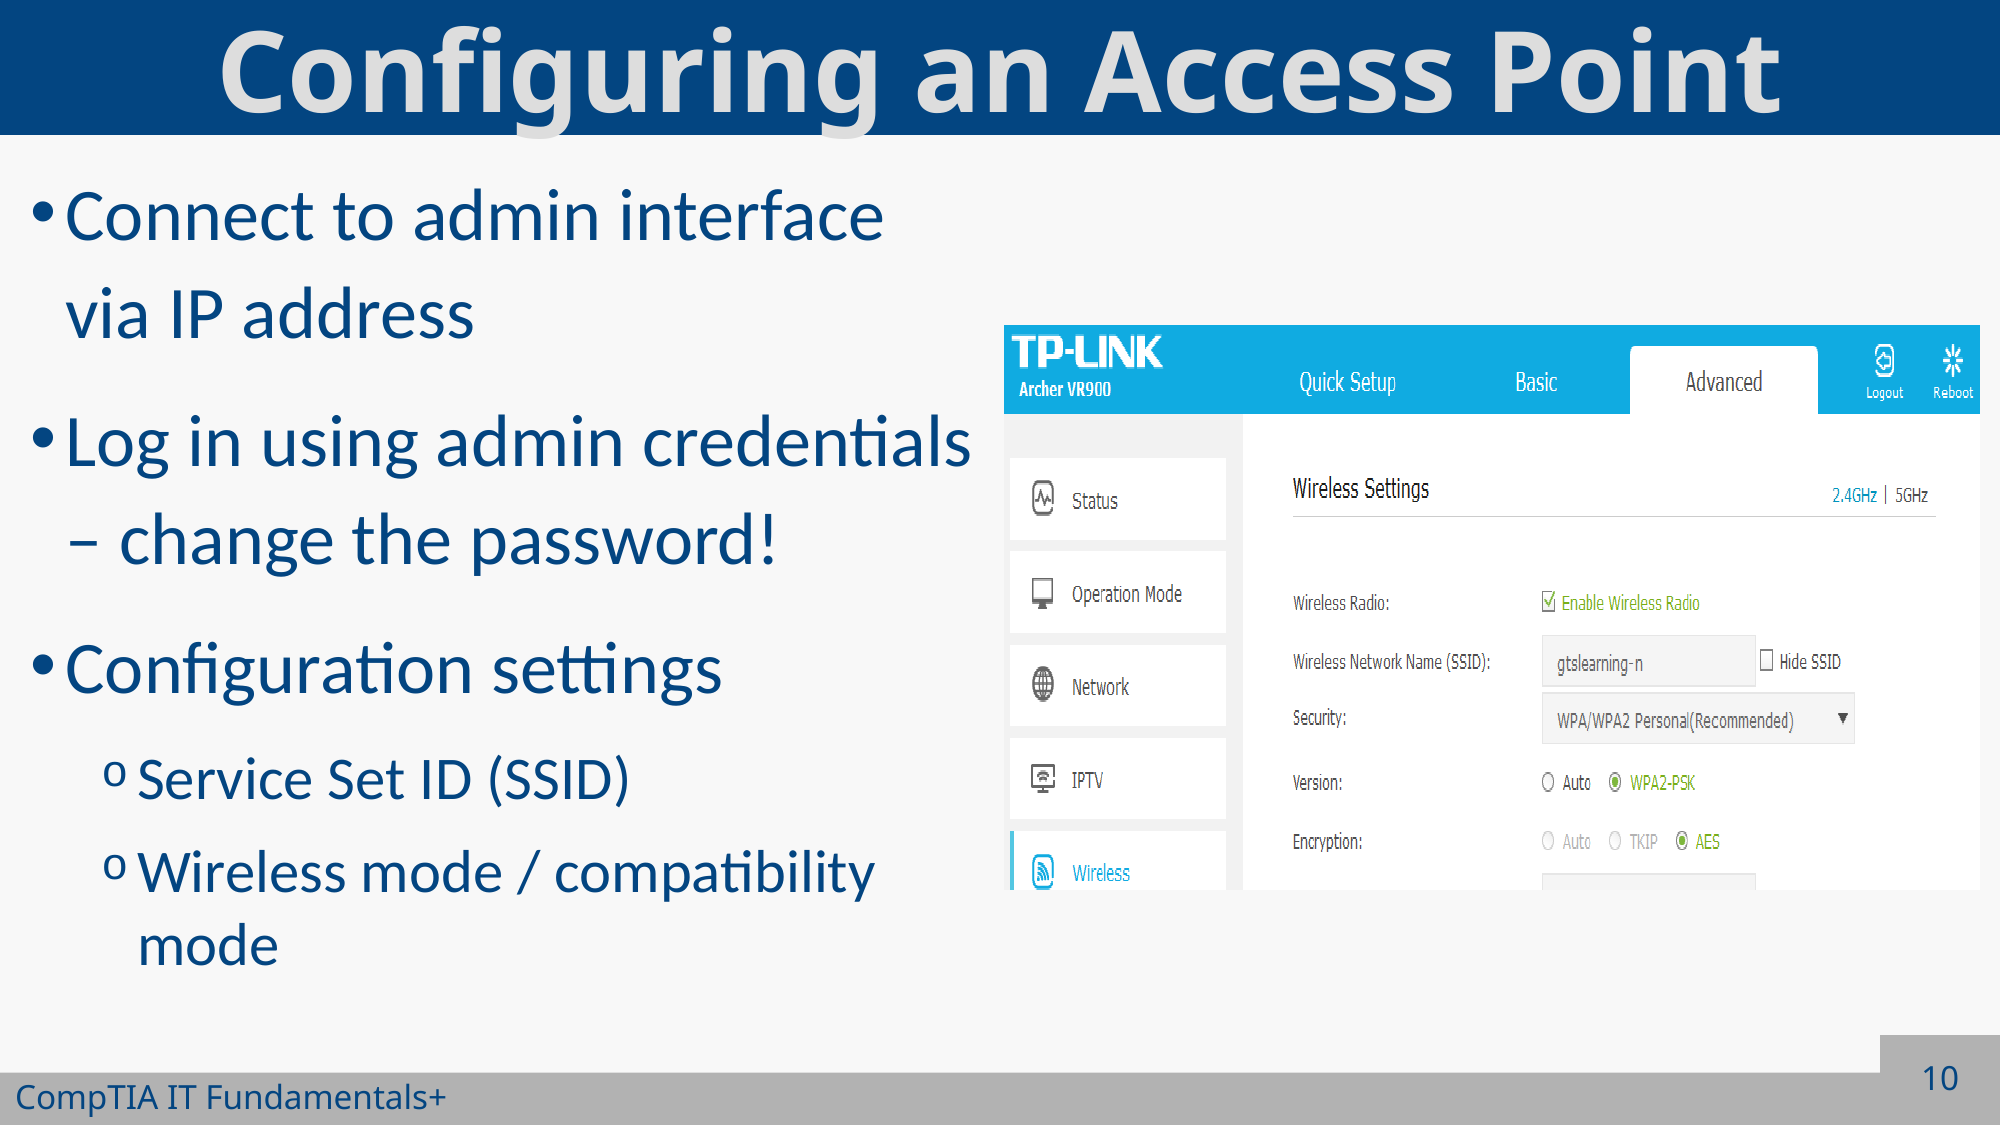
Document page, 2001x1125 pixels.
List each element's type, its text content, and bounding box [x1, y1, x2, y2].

title Configuring an Access Point [0, 0, 2000, 135]
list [1004, 325, 1980, 890]
footer CompTIA IT Fundamentals+ [0, 1072, 1880, 1125]
slide_number 10 [1880, 1035, 2000, 1125]
list Connect to admin interface via IP address Log in using admin credentials – change the password! Configuration settings Service Set ID (SSID) Wireless mode / compatibility mode [15, 149, 990, 1065]
